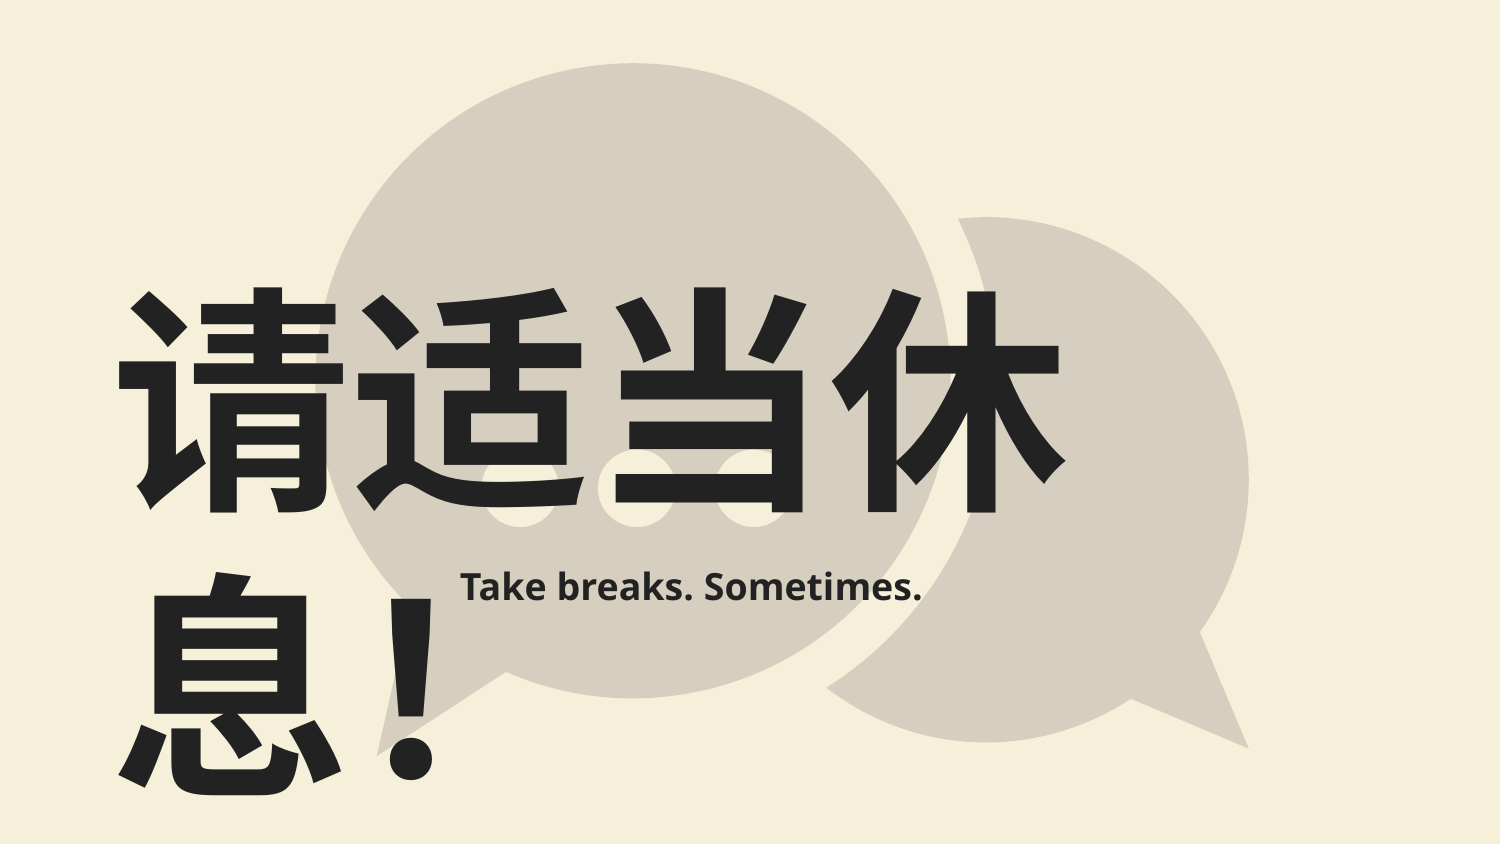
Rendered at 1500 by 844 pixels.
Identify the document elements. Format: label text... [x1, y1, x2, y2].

text_box 请适当休息！ [96, 244, 1500, 834]
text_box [289, 37, 1250, 757]
